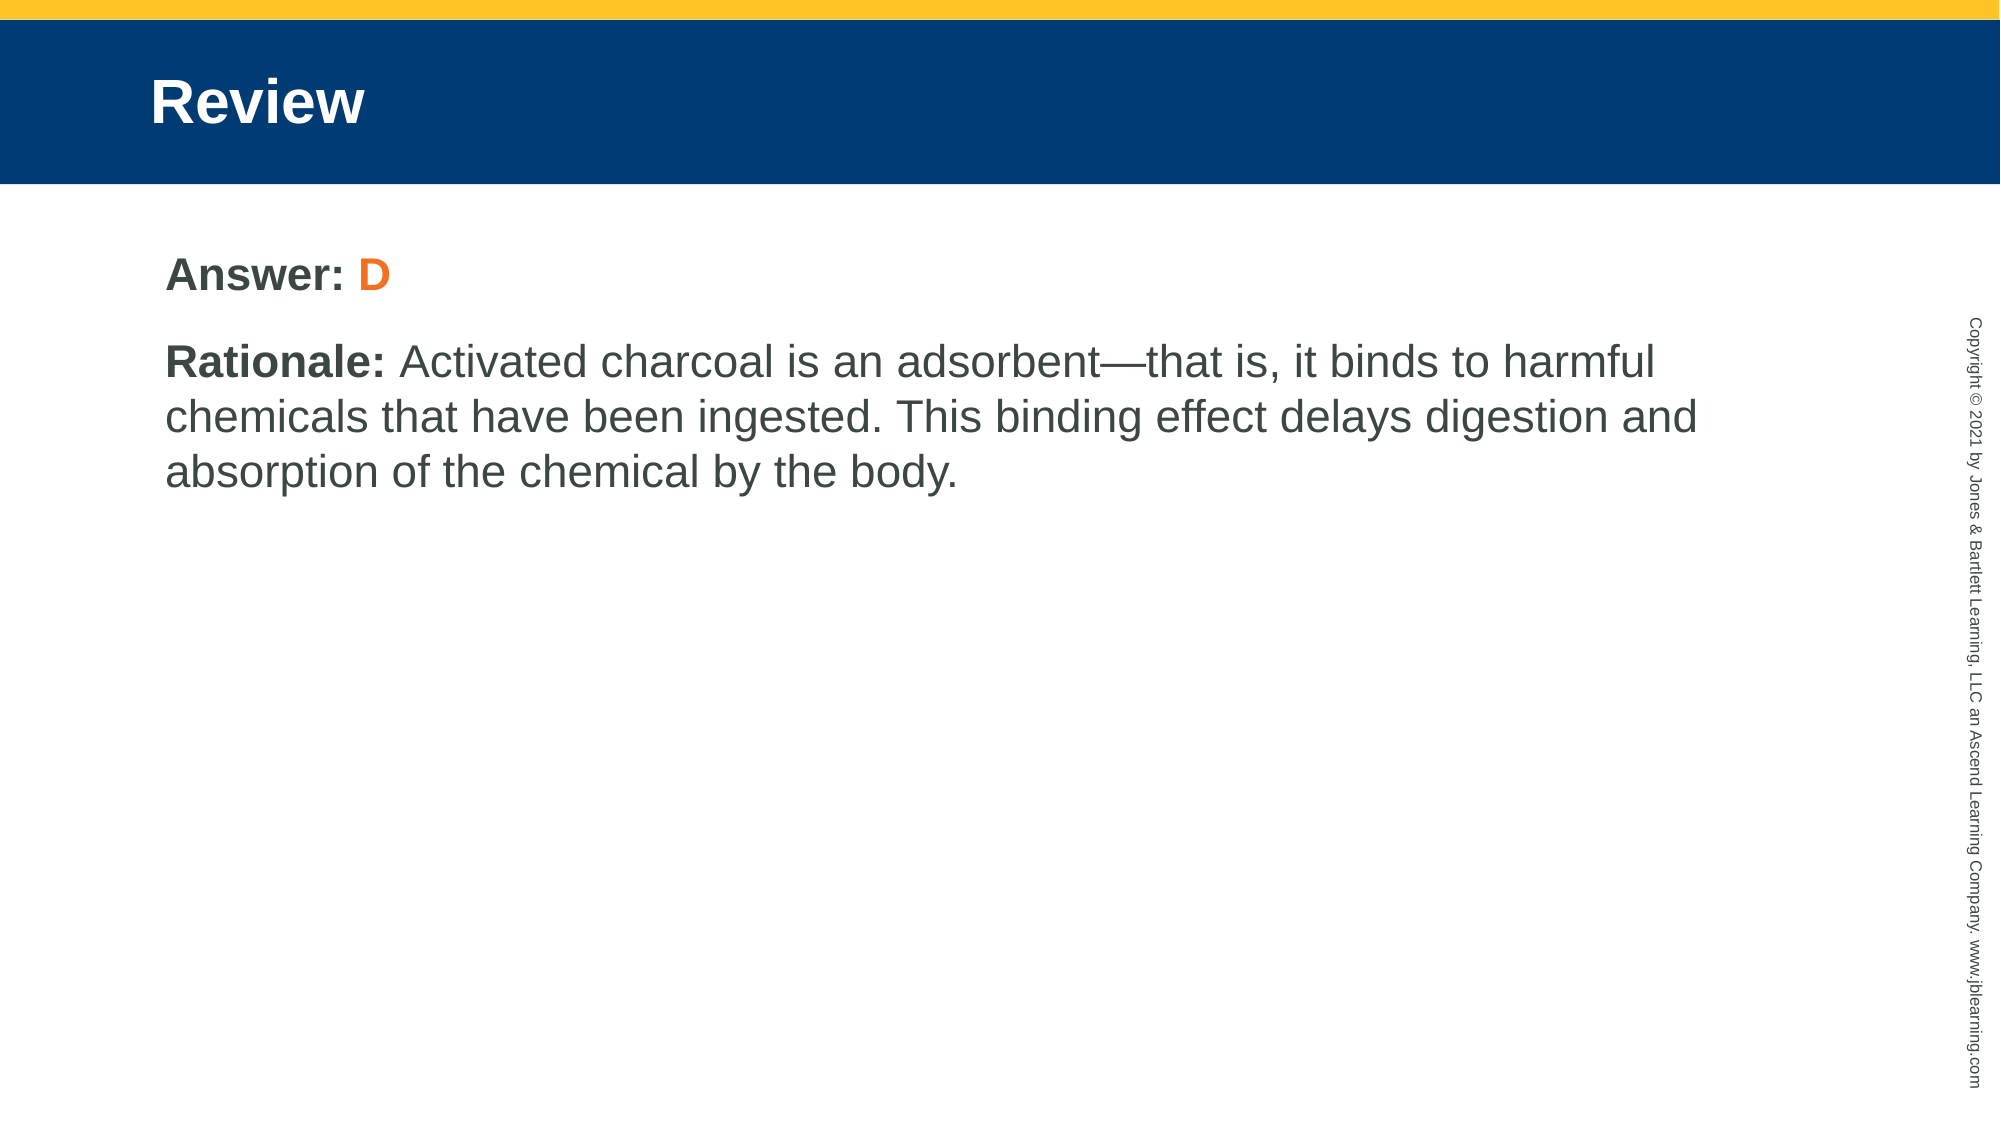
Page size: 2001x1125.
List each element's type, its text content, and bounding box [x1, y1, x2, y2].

list Answer: D Rationale: Activated charcoal is an adsorbent—that is, it binds to harmful chemicals that have been ingested. This binding effect delays digestion and absorption of the chemical by the body. [150, 237, 1850, 1025]
title Review [0, 19, 2000, 185]
